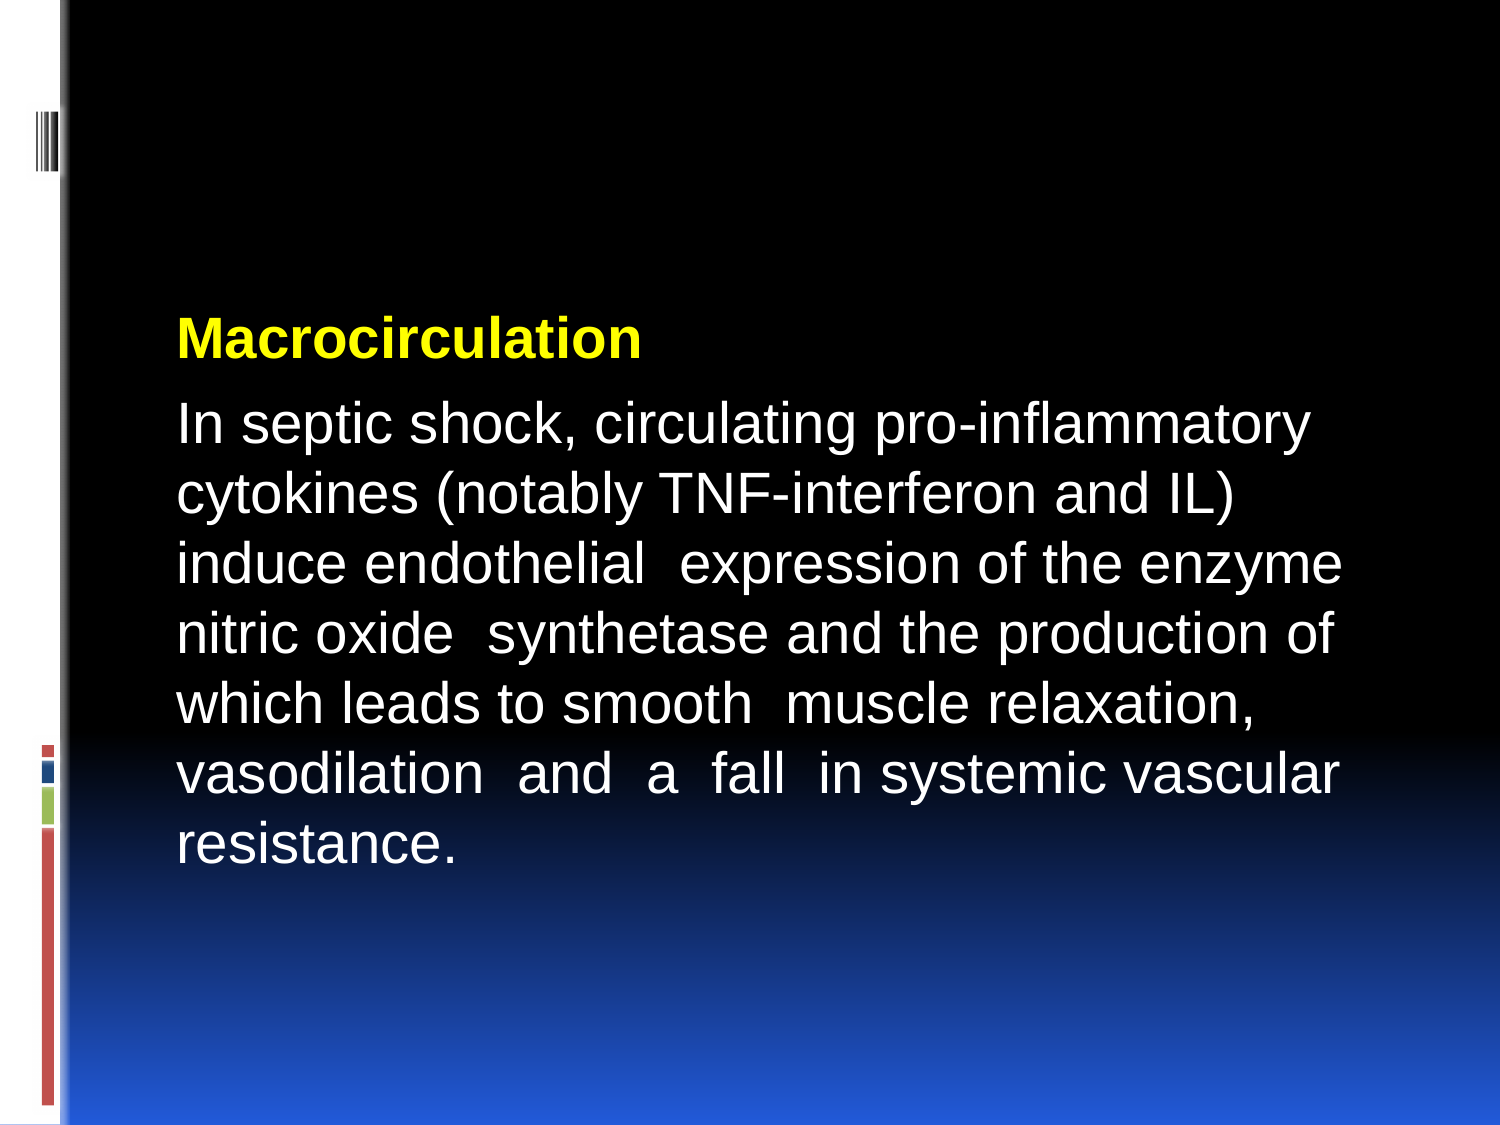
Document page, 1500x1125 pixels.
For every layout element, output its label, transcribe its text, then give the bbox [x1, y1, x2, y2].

list Macrocirculation In septic shock, circulating pro-inflammatory cytokines (notably TNF-interferon and IL) induce endothelial expression of the enzyme nitric oxide synthetase and the production of which leads to smooth muscle relaxation, vasodilation and a fall in systemic vascular resistance. [149, 292, 1426, 1043]
